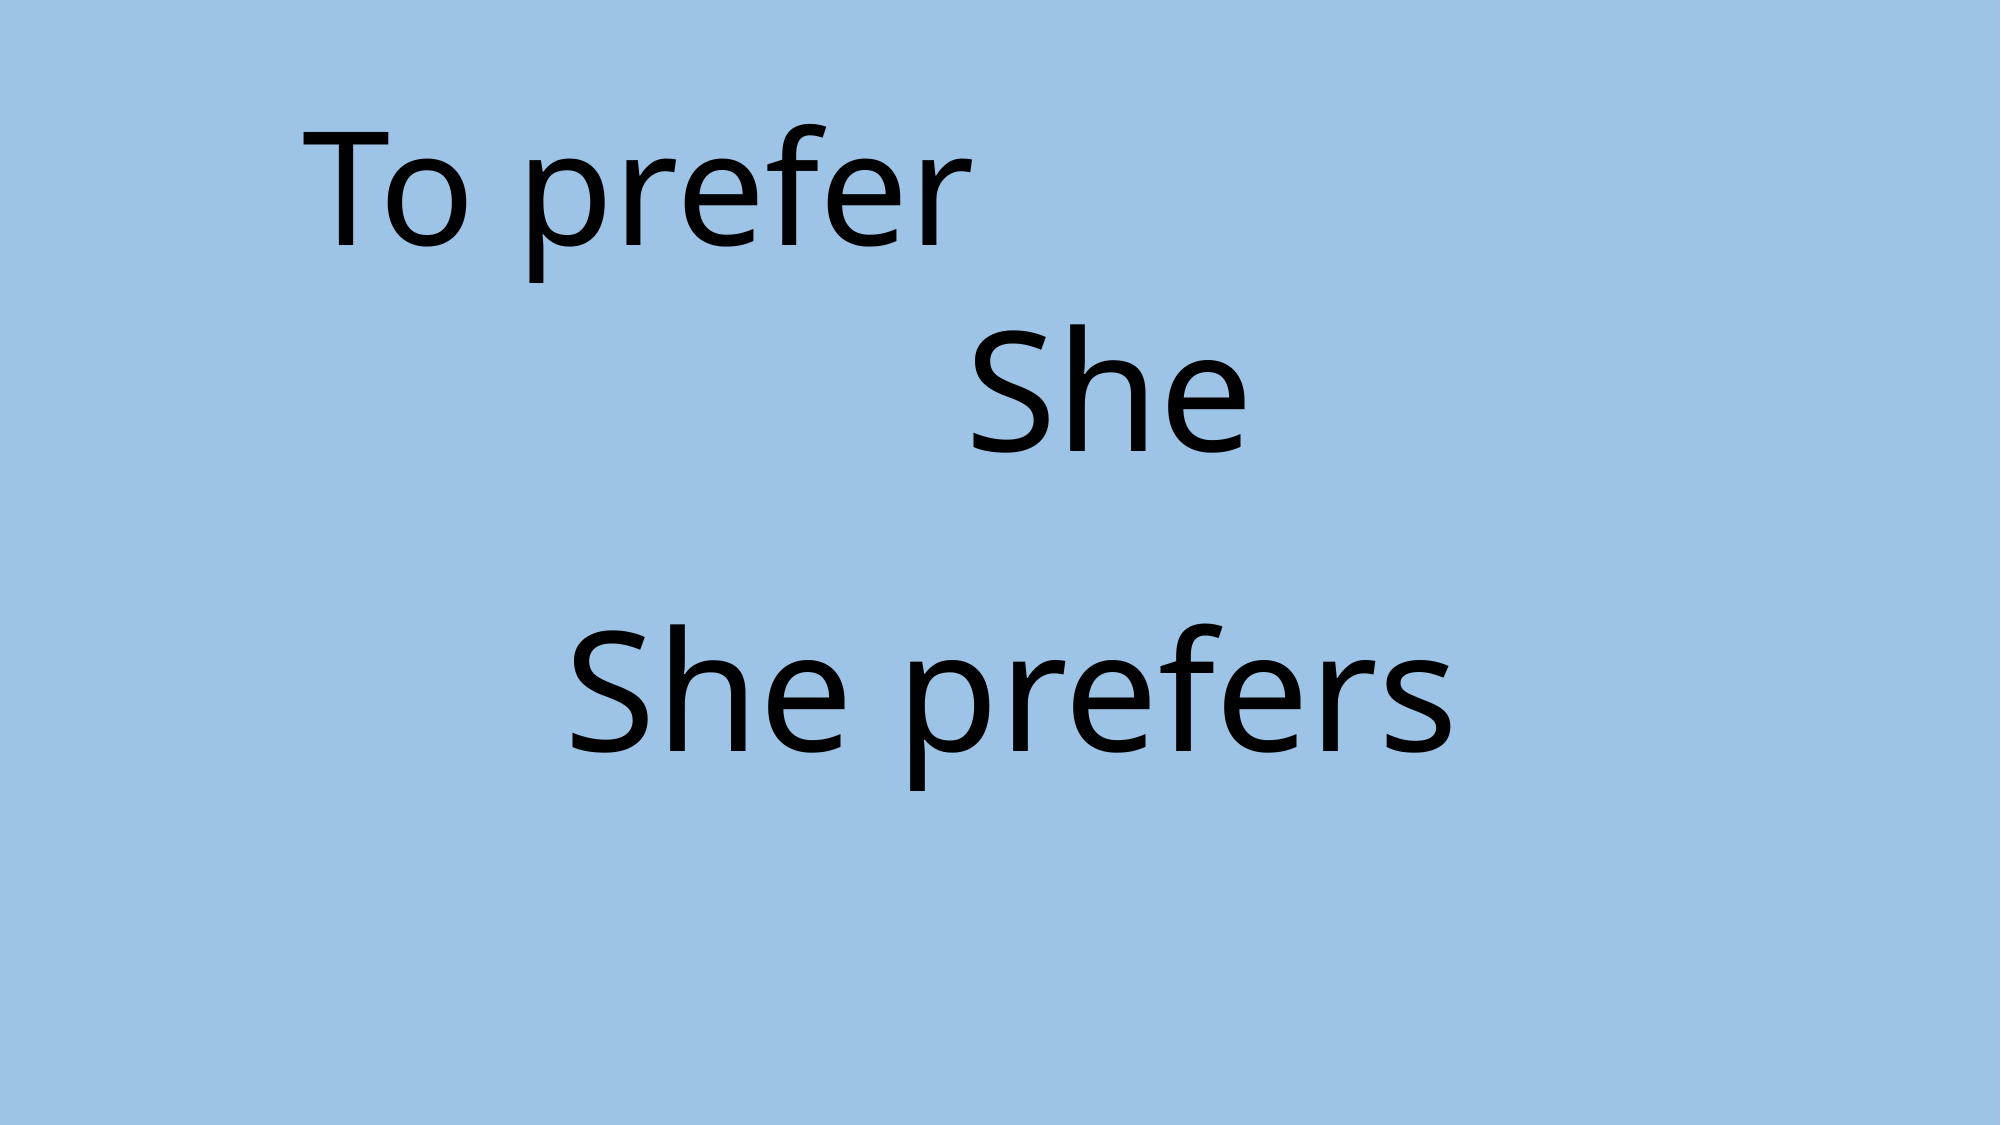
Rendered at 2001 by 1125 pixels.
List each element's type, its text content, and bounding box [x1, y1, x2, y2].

list She prefers [549, 600, 1650, 800]
title To prefer [287, 99, 1200, 288]
list She [950, 299, 1288, 513]
